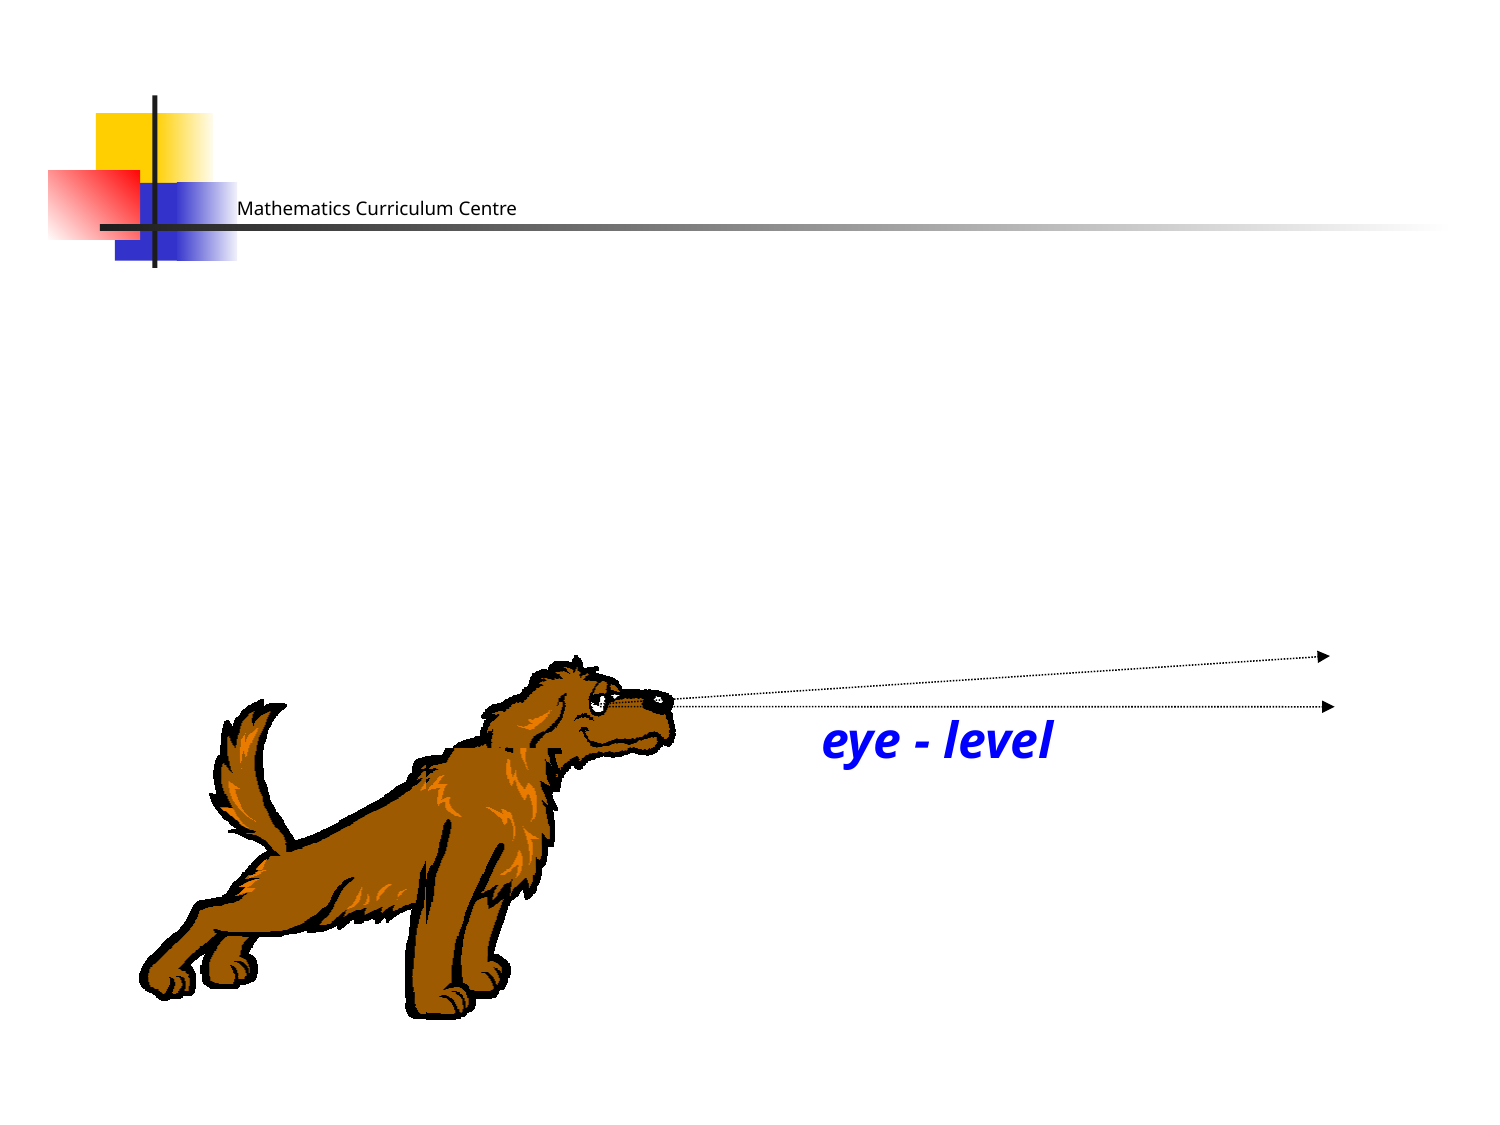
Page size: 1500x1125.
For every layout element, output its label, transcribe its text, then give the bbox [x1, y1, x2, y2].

text_box eye - level [806, 700, 1069, 776]
text_box [1315, 650, 1330, 664]
picture [95, 494, 770, 1070]
text_box [1322, 700, 1335, 713]
